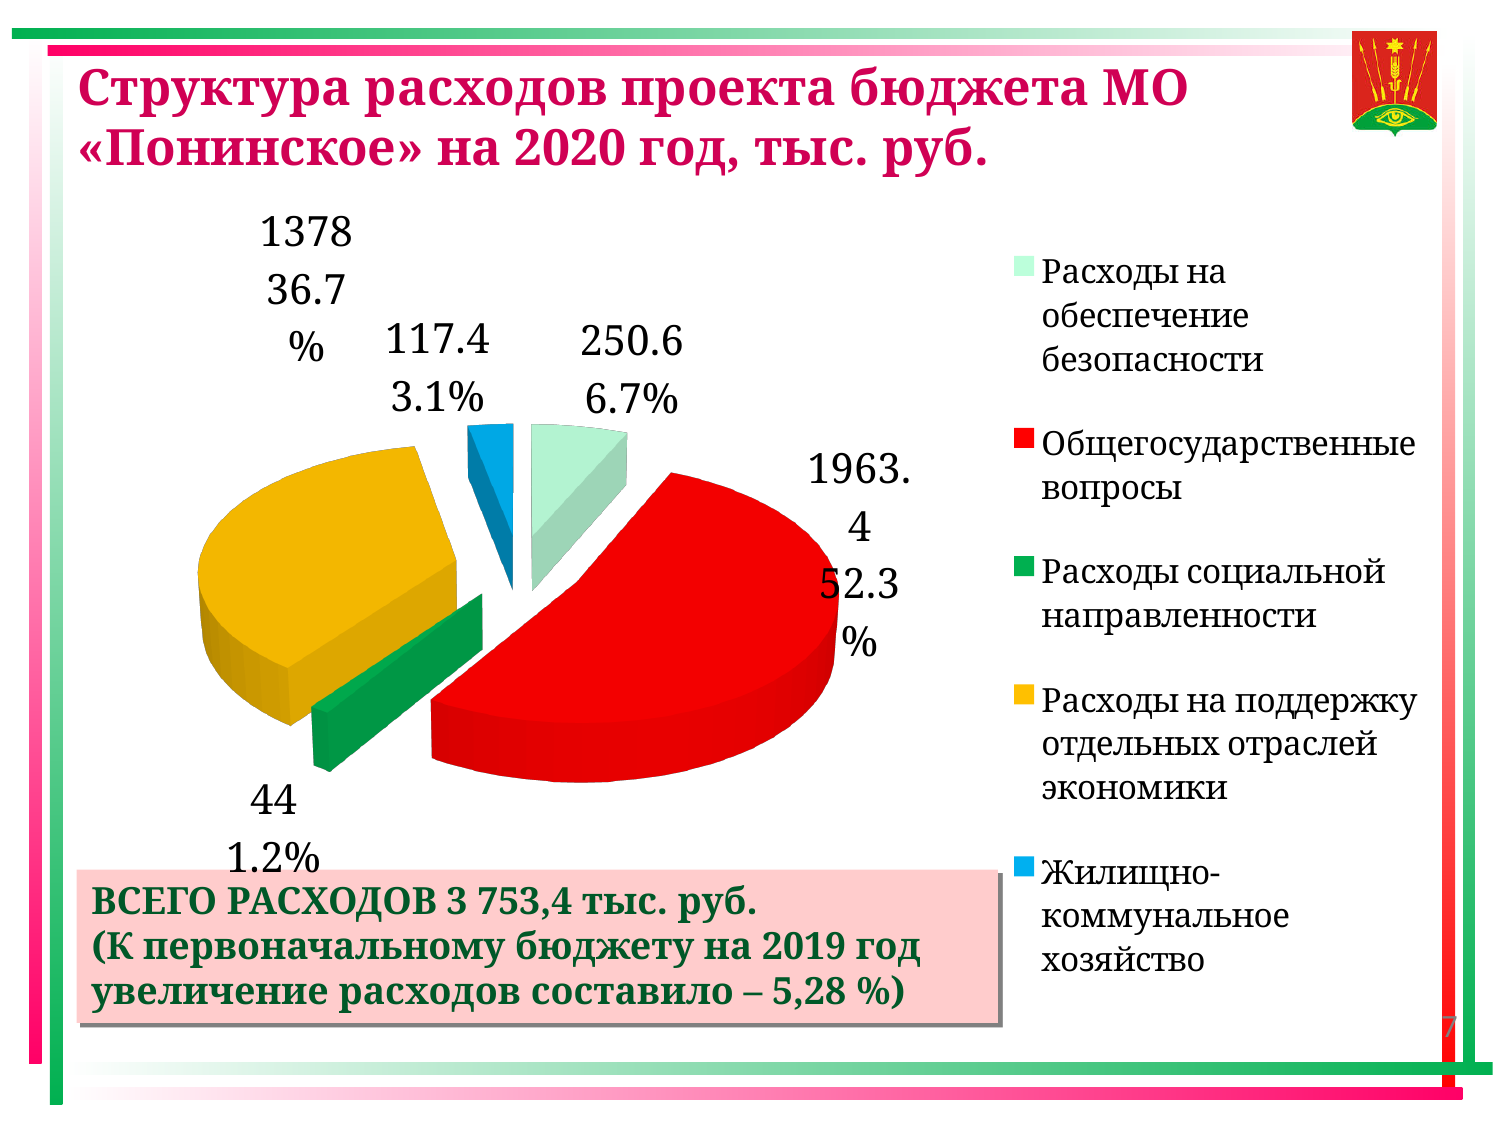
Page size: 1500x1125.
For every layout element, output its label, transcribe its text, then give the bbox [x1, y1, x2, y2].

chart [40, 160, 1437, 1047]
slide_number 7 [1436, 1005, 1500, 1056]
title Структура расходов проекта бюджета МО «Понинское» на 2020 год, тыс. руб. [62, 47, 1412, 158]
picture [1352, 31, 1437, 138]
